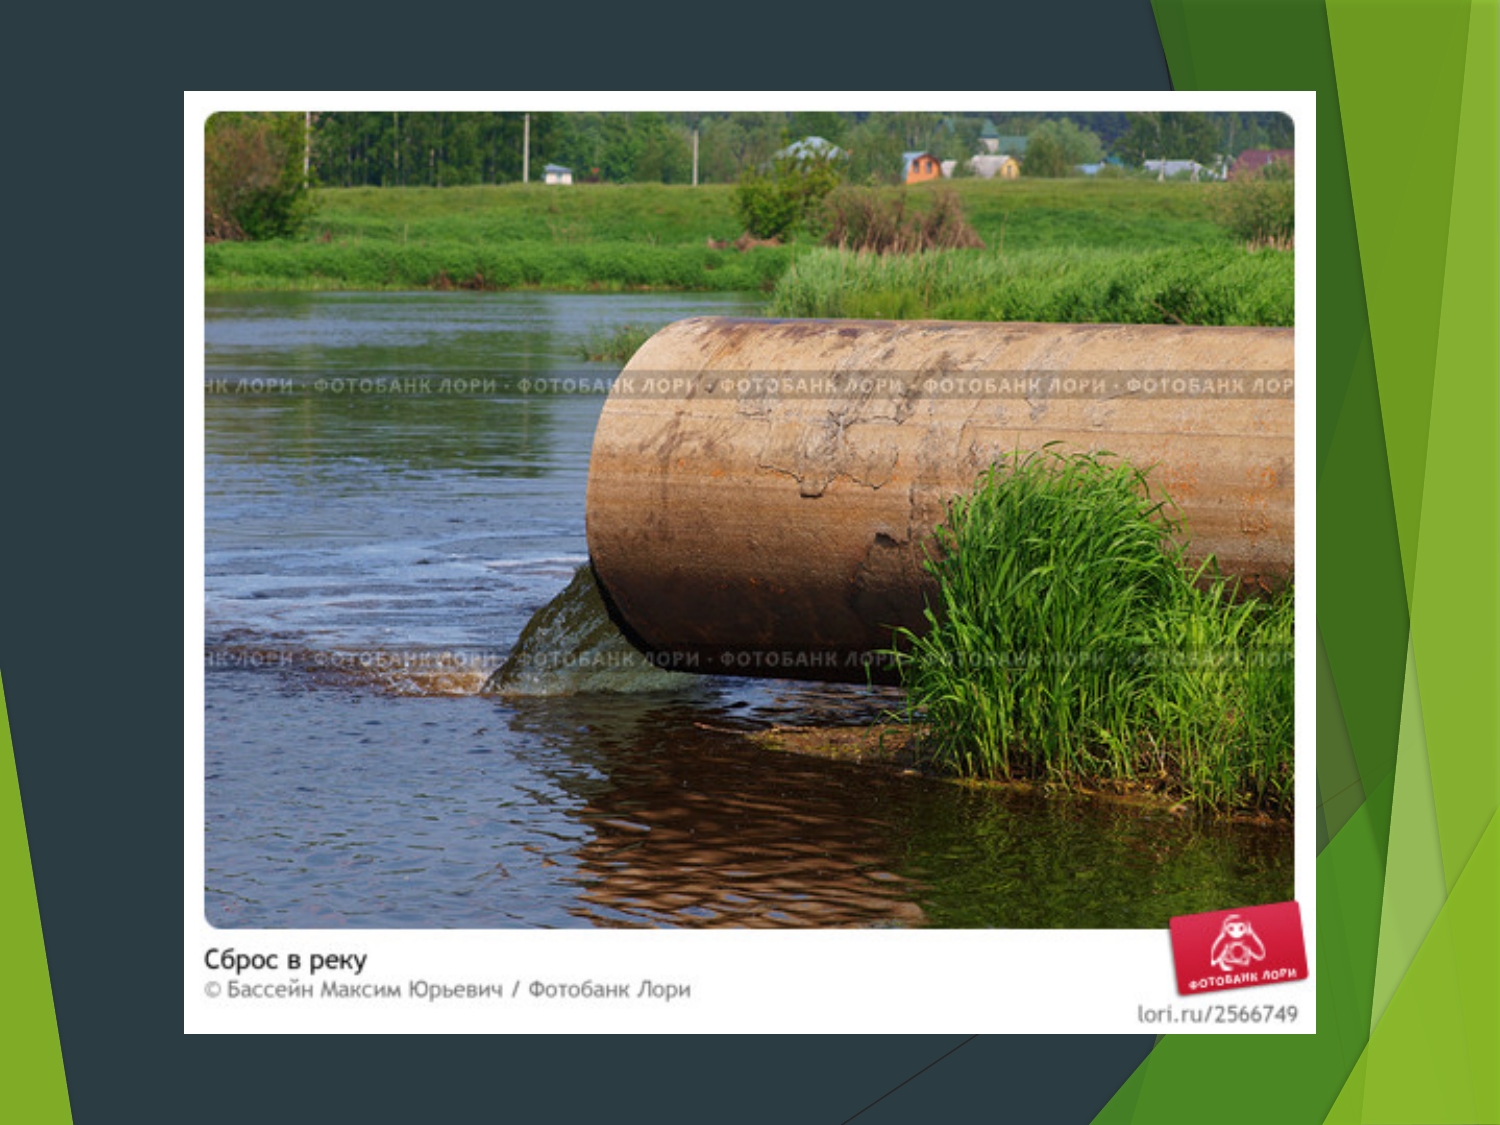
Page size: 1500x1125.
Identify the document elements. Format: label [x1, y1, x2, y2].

picture [183, 91, 1317, 1034]
